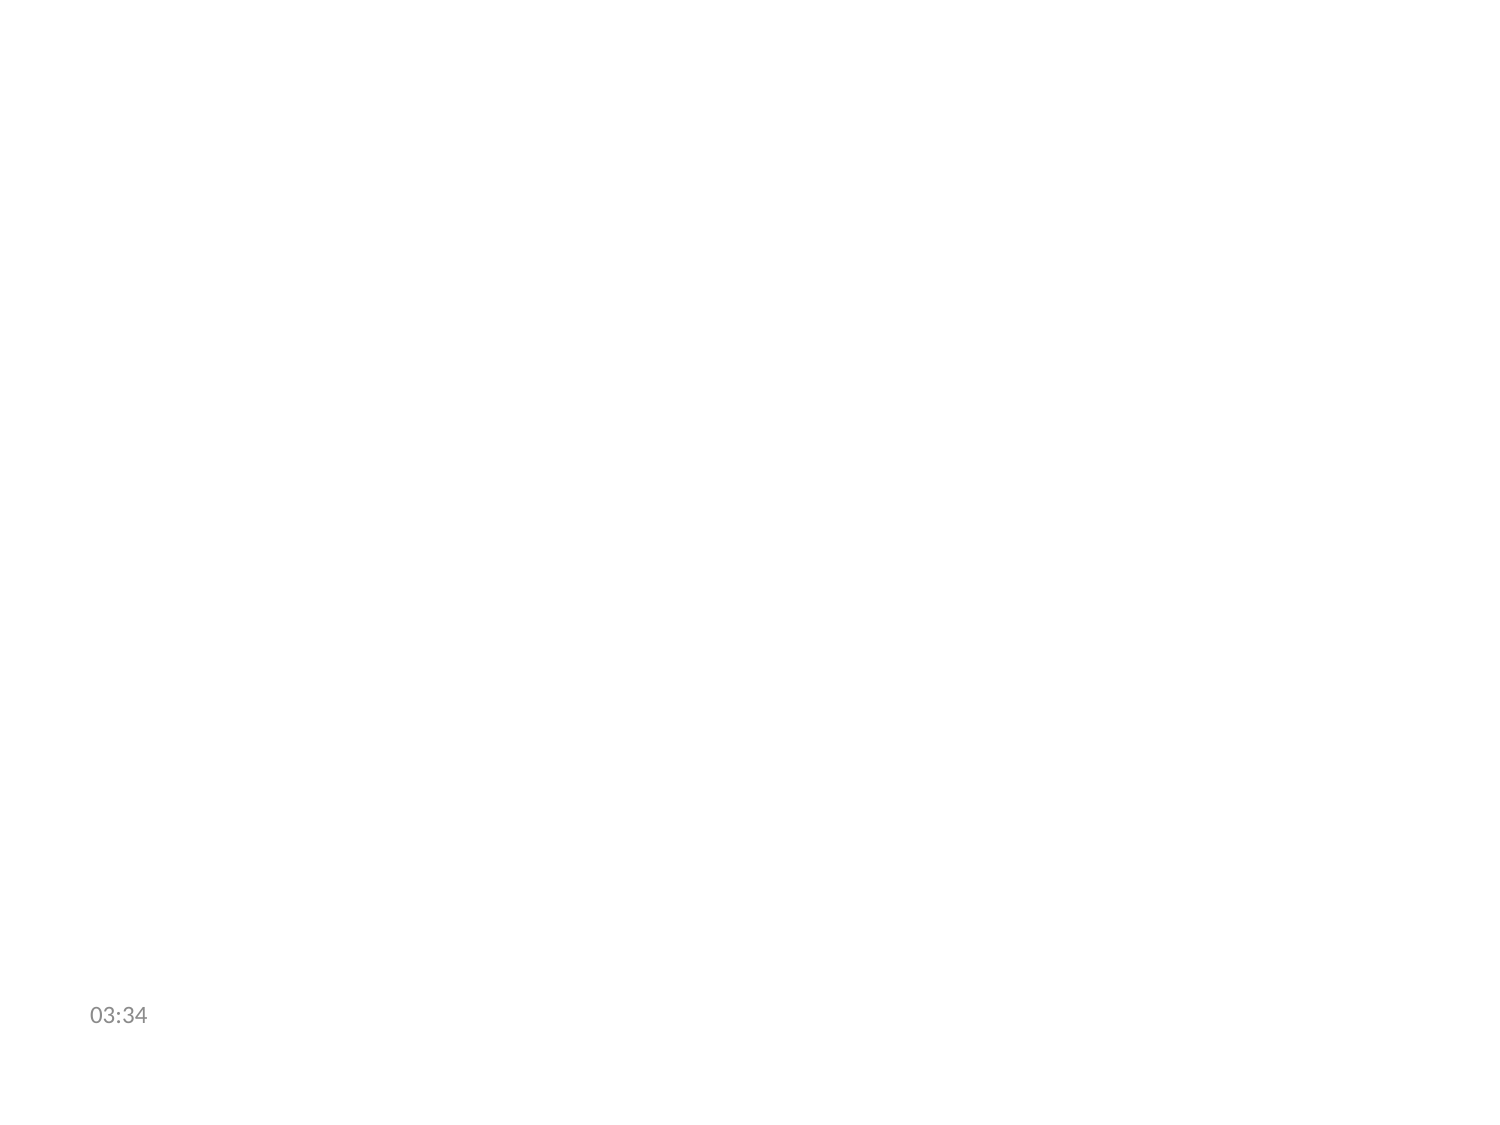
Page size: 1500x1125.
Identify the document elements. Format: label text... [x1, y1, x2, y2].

text_box 15:35 [75, 983, 425, 1044]
